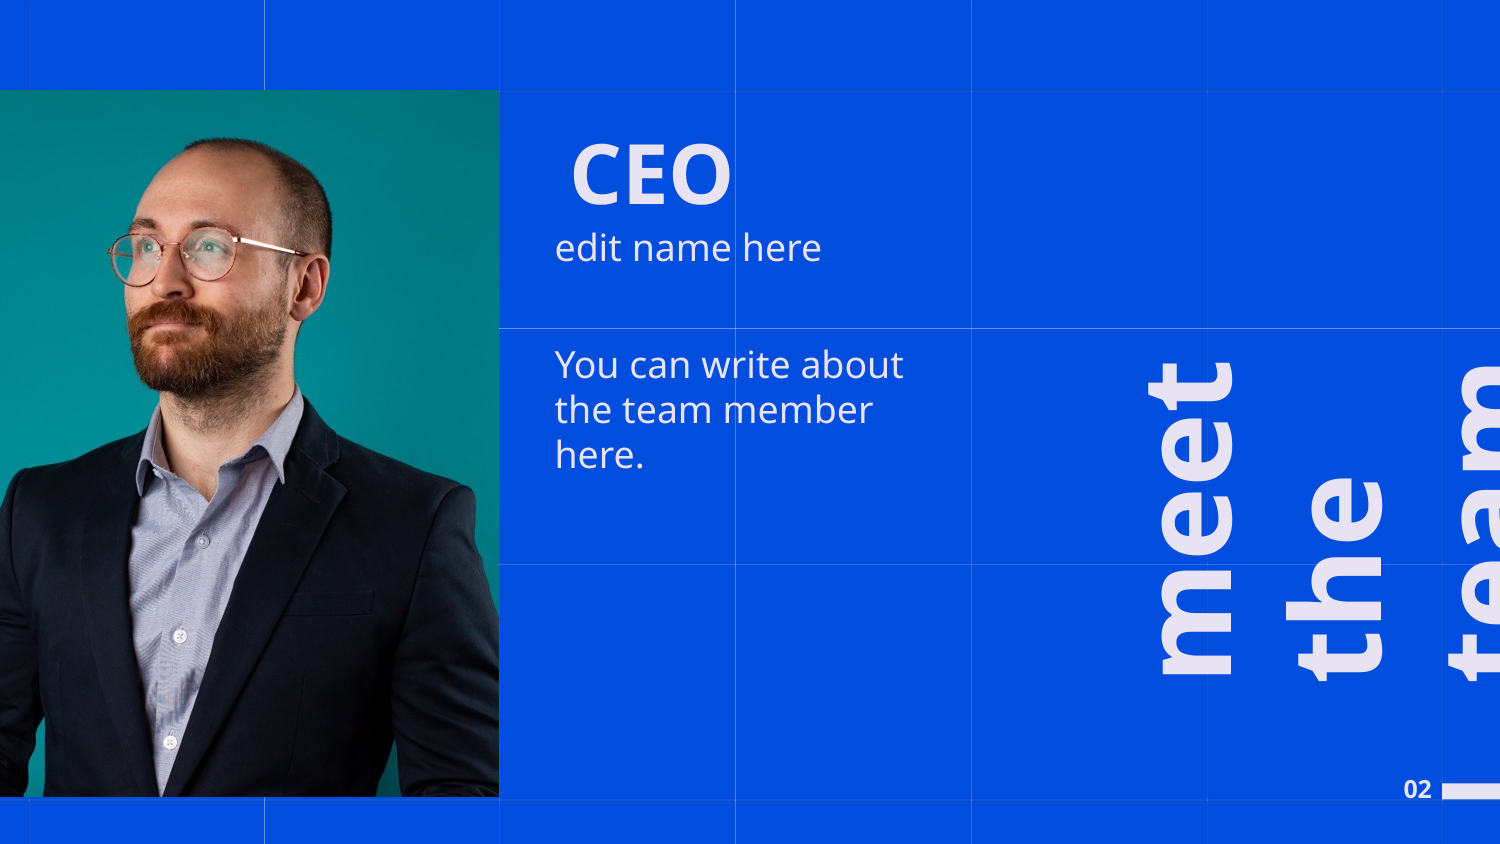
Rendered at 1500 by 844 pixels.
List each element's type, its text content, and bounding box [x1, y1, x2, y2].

text_box edit name here [554, 223, 933, 269]
text_box [1440, 781, 1500, 801]
title CEO [554, 120, 1205, 221]
text_box 02 [1403, 773, 1442, 800]
picture [0, 0, 1500, 844]
text_box You can write about the team member here. [554, 341, 933, 477]
text_box meet the team [1106, 134, 1350, 685]
